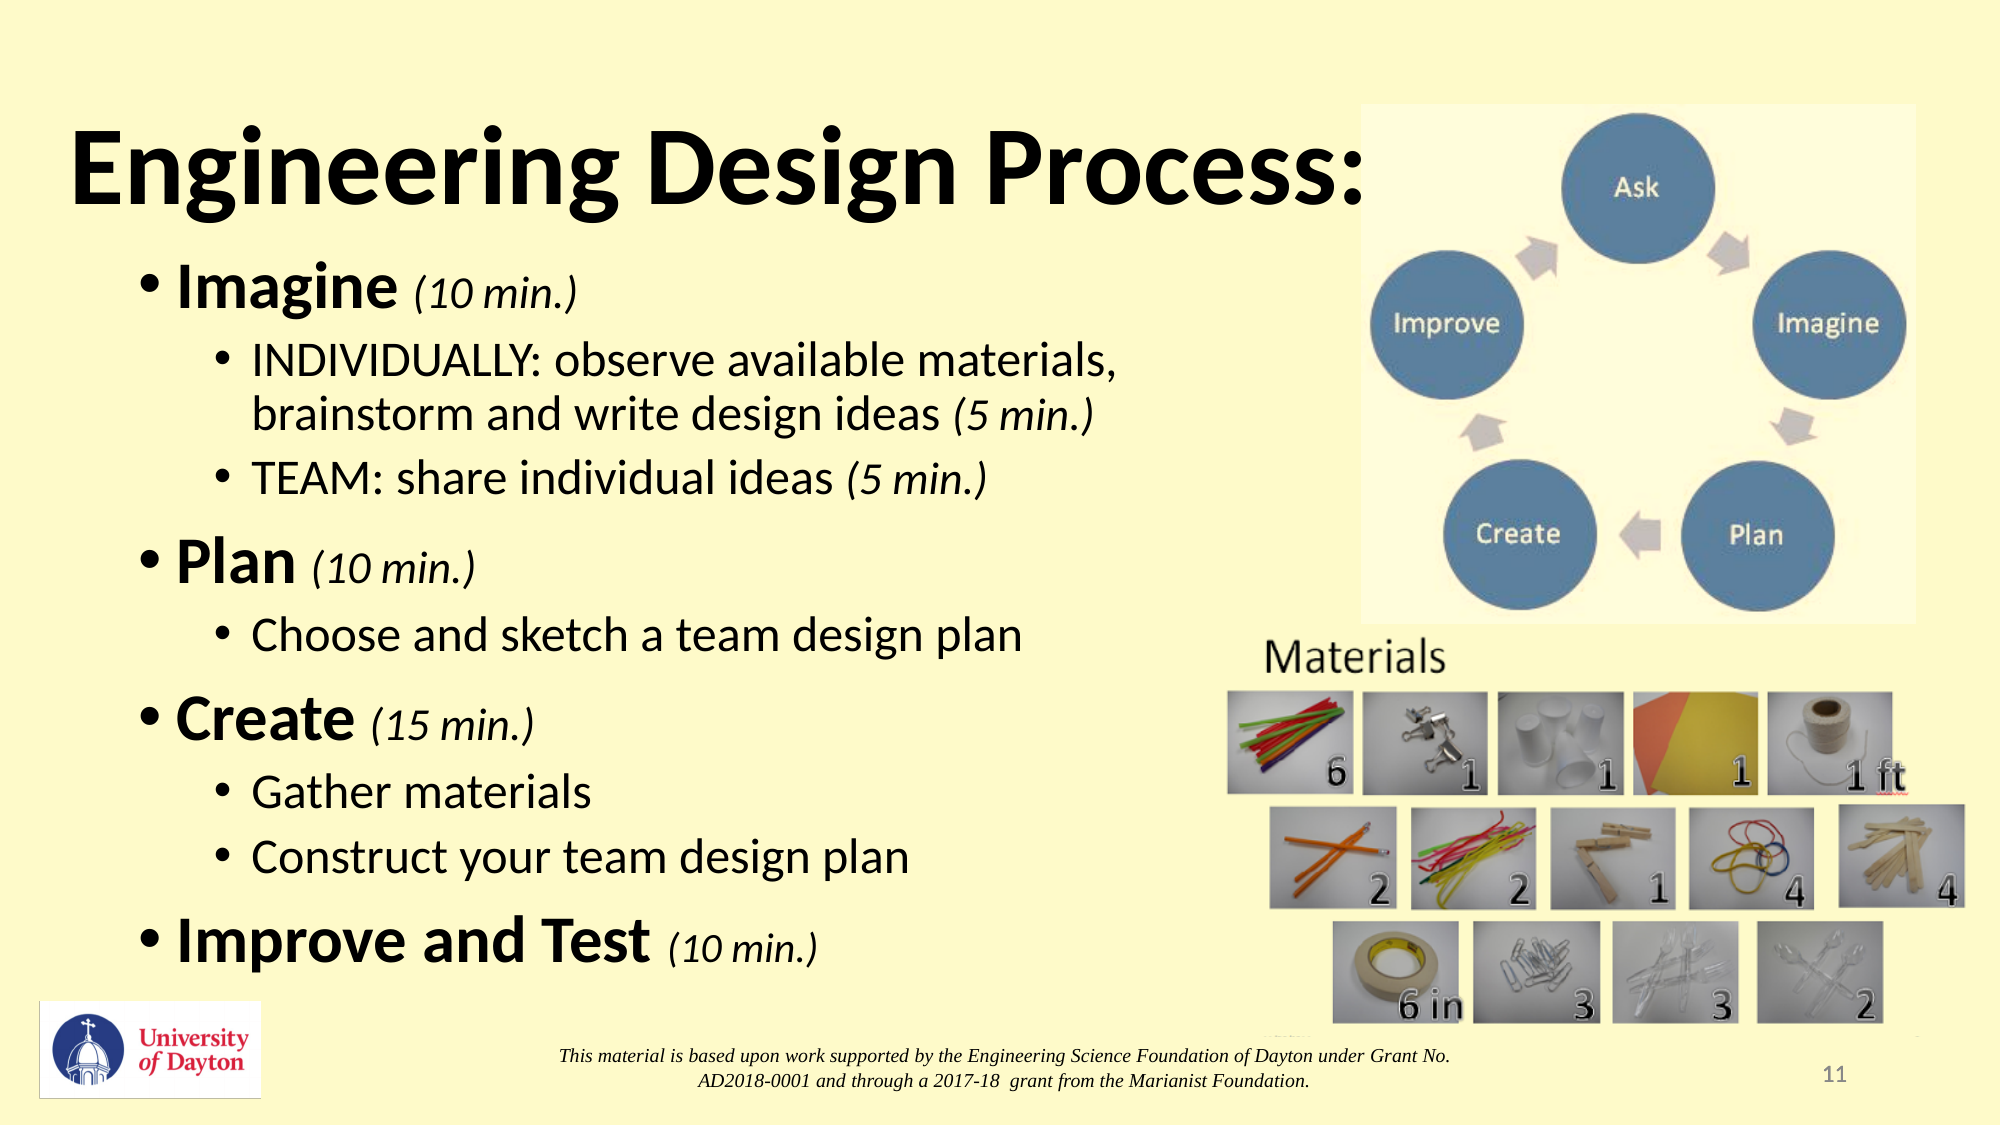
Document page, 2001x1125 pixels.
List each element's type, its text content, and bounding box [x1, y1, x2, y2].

picture [1224, 104, 1974, 1037]
list Imagine (10 min.) INDIVIDUALLY: observe available materials, brainstorm and write design ideas (5 min.) TEAM: share individual ideas (5 min.) Plan (10 min.) Choose and sketch a team design plan Create (15 min.) Gather materials Construct your team design plan Improve and Test (10 min.) [123, 243, 1267, 1092]
title Engineering Design Process: [54, 59, 1780, 278]
picture [0, 855, 301, 1125]
